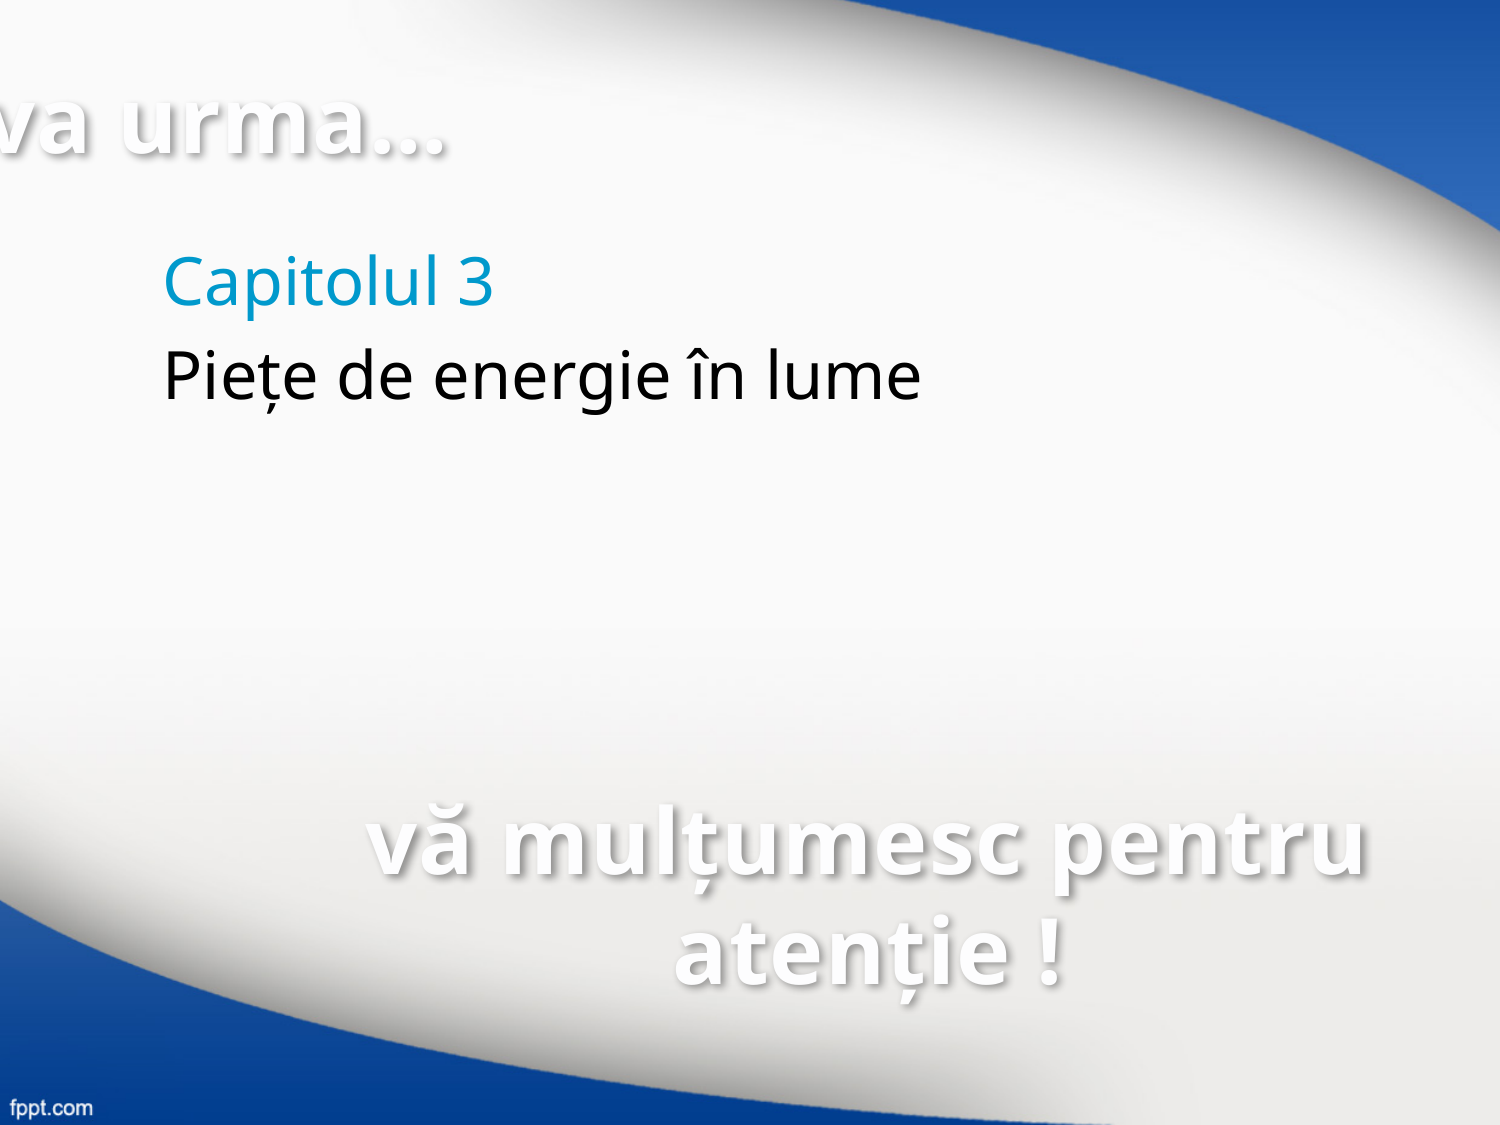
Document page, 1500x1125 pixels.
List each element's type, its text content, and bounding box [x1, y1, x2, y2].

text_box va urma… [0, 54, 464, 180]
picture [0, 0, 1500, 1125]
text_box vă mulţumesc pentru atenţie ! [301, 775, 1435, 1010]
list Capitolul 3 Pieţe de energie în lume [147, 231, 1353, 327]
